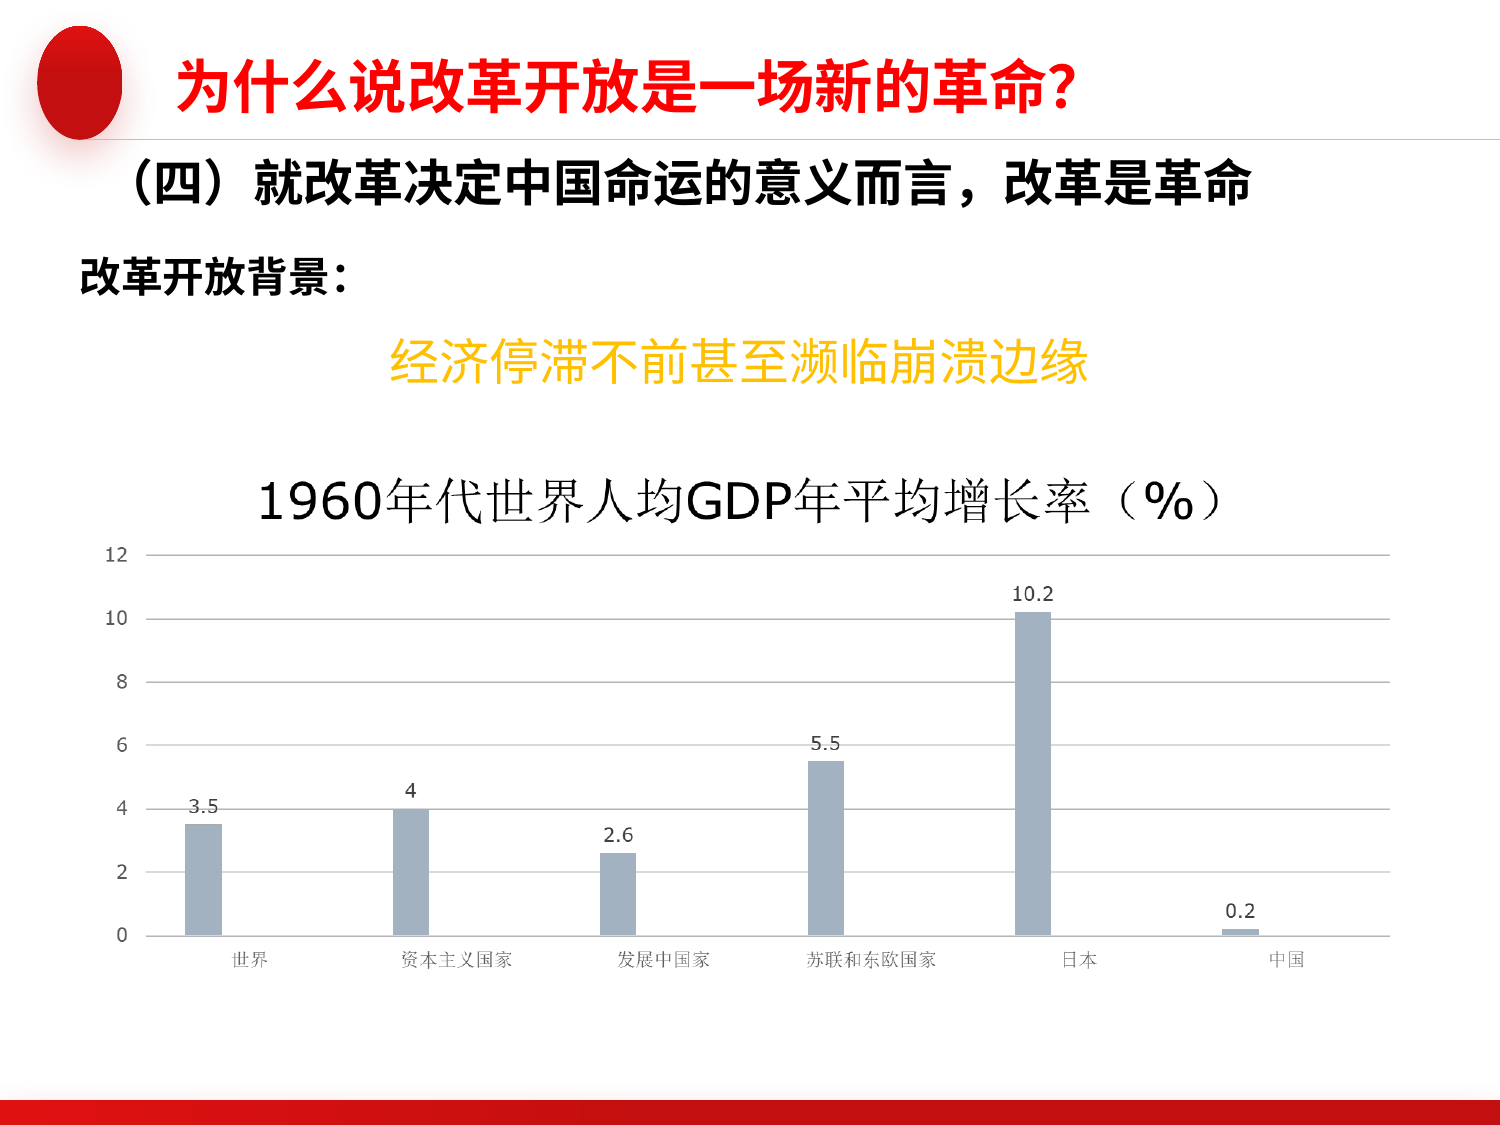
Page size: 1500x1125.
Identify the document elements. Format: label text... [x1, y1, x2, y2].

title 经济停滞不前甚至濒临崩溃边缘 [64, 266, 1415, 455]
text_box 为什么说改革开放是一场新的革命？ [159, 42, 1246, 128]
text_box （四）就改革决定中国命运的意义而言，改革是革命 [88, 143, 1475, 219]
picture [93, 456, 1407, 982]
text_box 改革开放背景： [64, 243, 350, 309]
